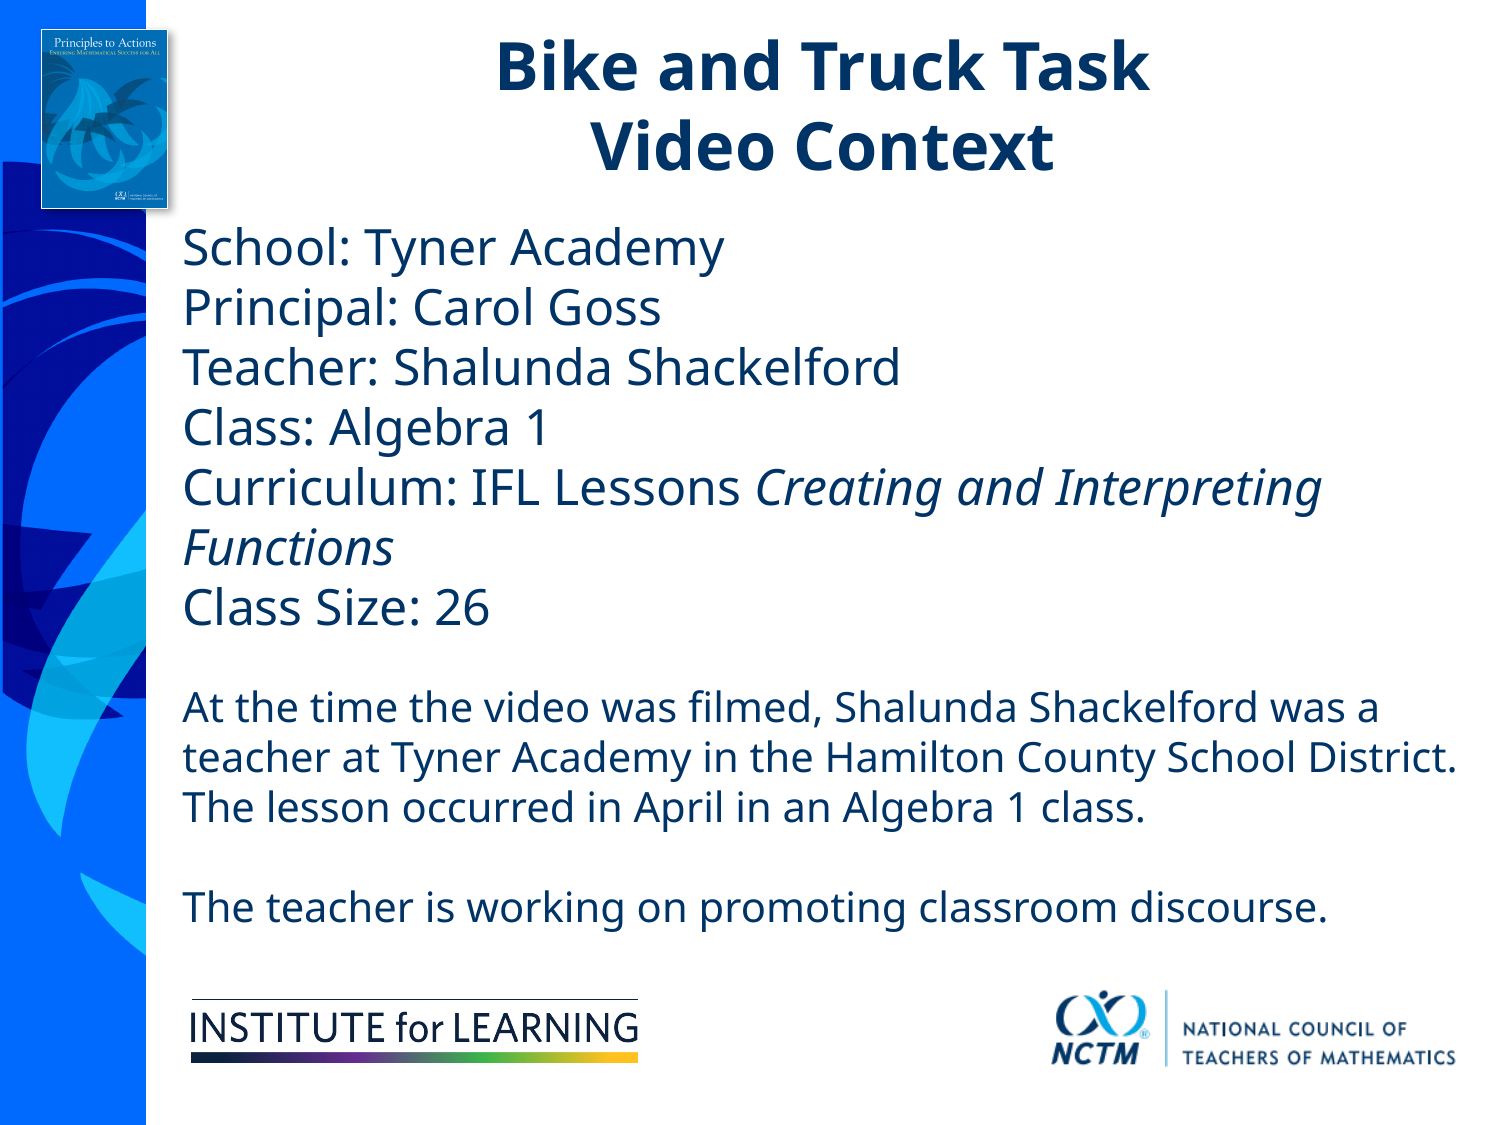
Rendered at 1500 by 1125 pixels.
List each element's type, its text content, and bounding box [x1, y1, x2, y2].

picture [190, 999, 639, 1063]
text_box School: Tyner Academy Principal: Carol Goss Teacher: Shalunda Shackelford Class: Algebra 1 Curriculum: IFL Lessons Creating and Interpreting Functions Class Size: 26 At the time the video was filmed, Shalunda Shackelford was a teacher at Tyner Academy in the Hamilton County School District. The lesson occurred in April in an Algebra 1 class. The teacher is working on promoting classroom discourse. [167, 207, 1500, 894]
text_box Bike and Truck Task Video Context [151, 9, 1500, 198]
picture [0, 0, 168, 1125]
picture [1034, 969, 1474, 1085]
